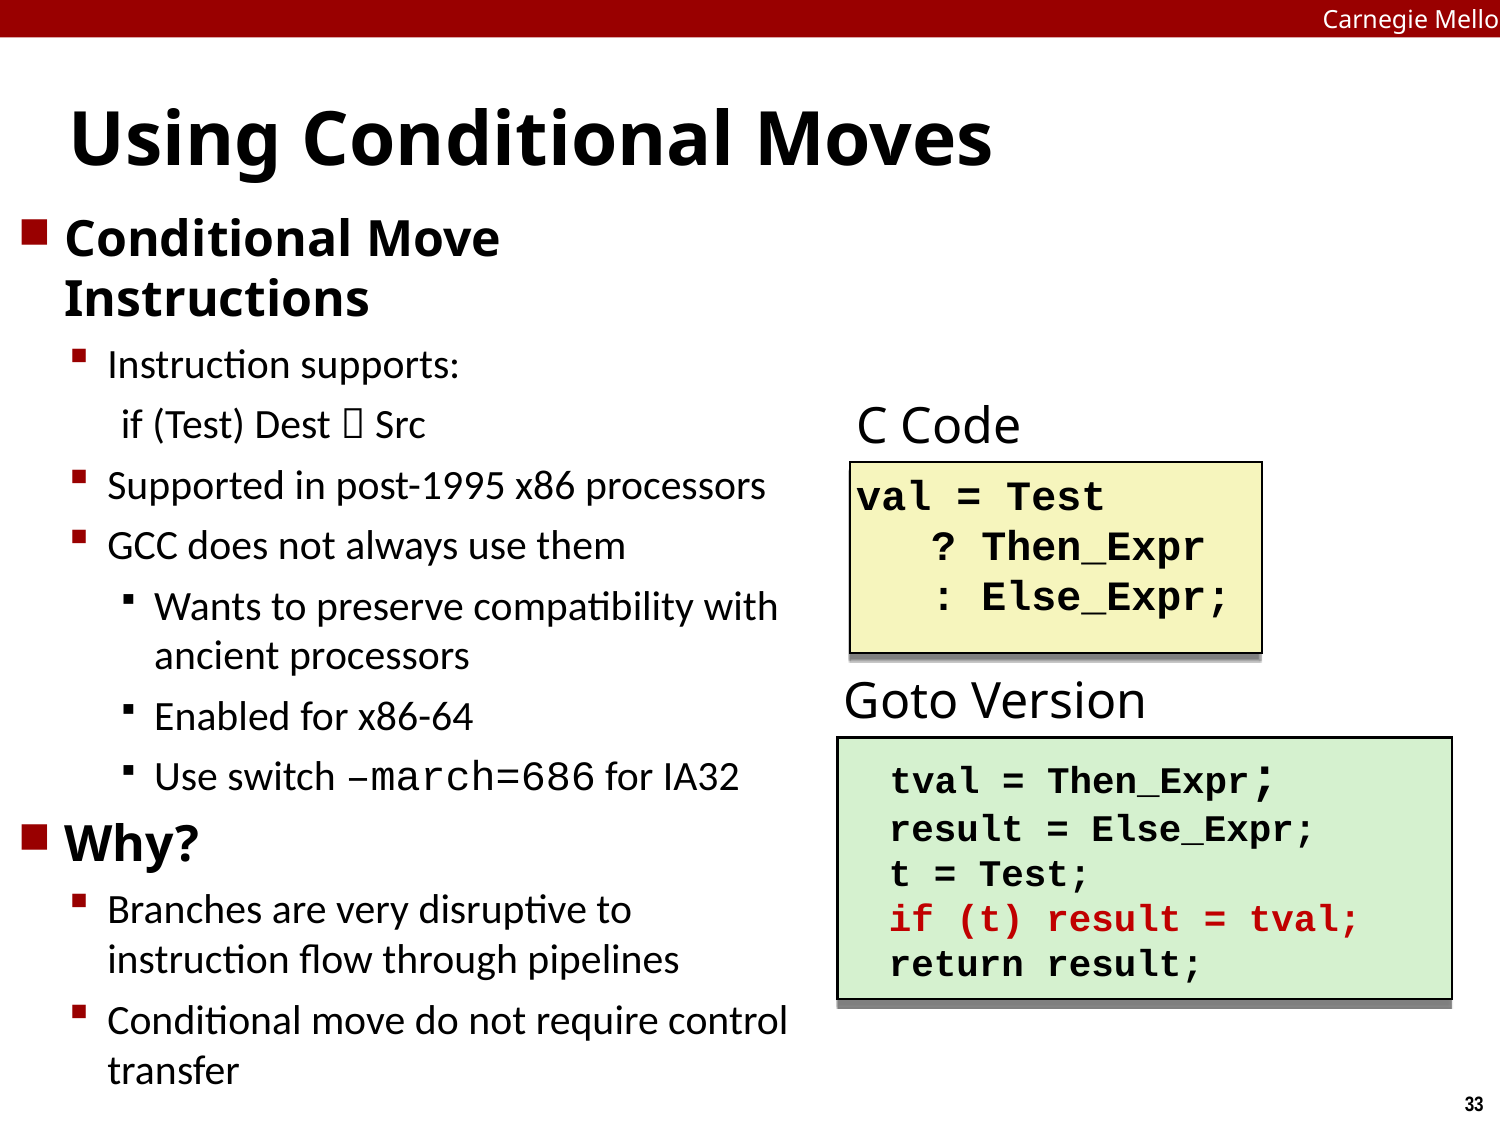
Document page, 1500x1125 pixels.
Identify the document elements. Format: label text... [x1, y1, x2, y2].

title Using Conditional Moves [62, 41, 1438, 230]
text_box val = Test ? Then_Expr : Else_Expr; [849, 462, 1263, 653]
text_box tval = Then_Expr; result = Else_Expr; t = Test; if (t) result = tval; return result; [837, 737, 1453, 999]
text_box C Code [849, 387, 1332, 461]
text_box [0, 0, 1500, 38]
text_box Goto Version [837, 662, 1217, 736]
text_box Carnegie Mellon [1322, 3, 1500, 33]
list Conditional Move Instructions Instruction supports: if (Test) Dest  Src Supported in post-1995 x86 processors GCC does not always use them Wants to preserve compatibility with ancient processors Enabled for x86-64 Use switch –march=686 for IA32 Why? Branches are very disruptive to instruction flow through pipelines Conditional move do not require control transfer [10, 199, 813, 863]
